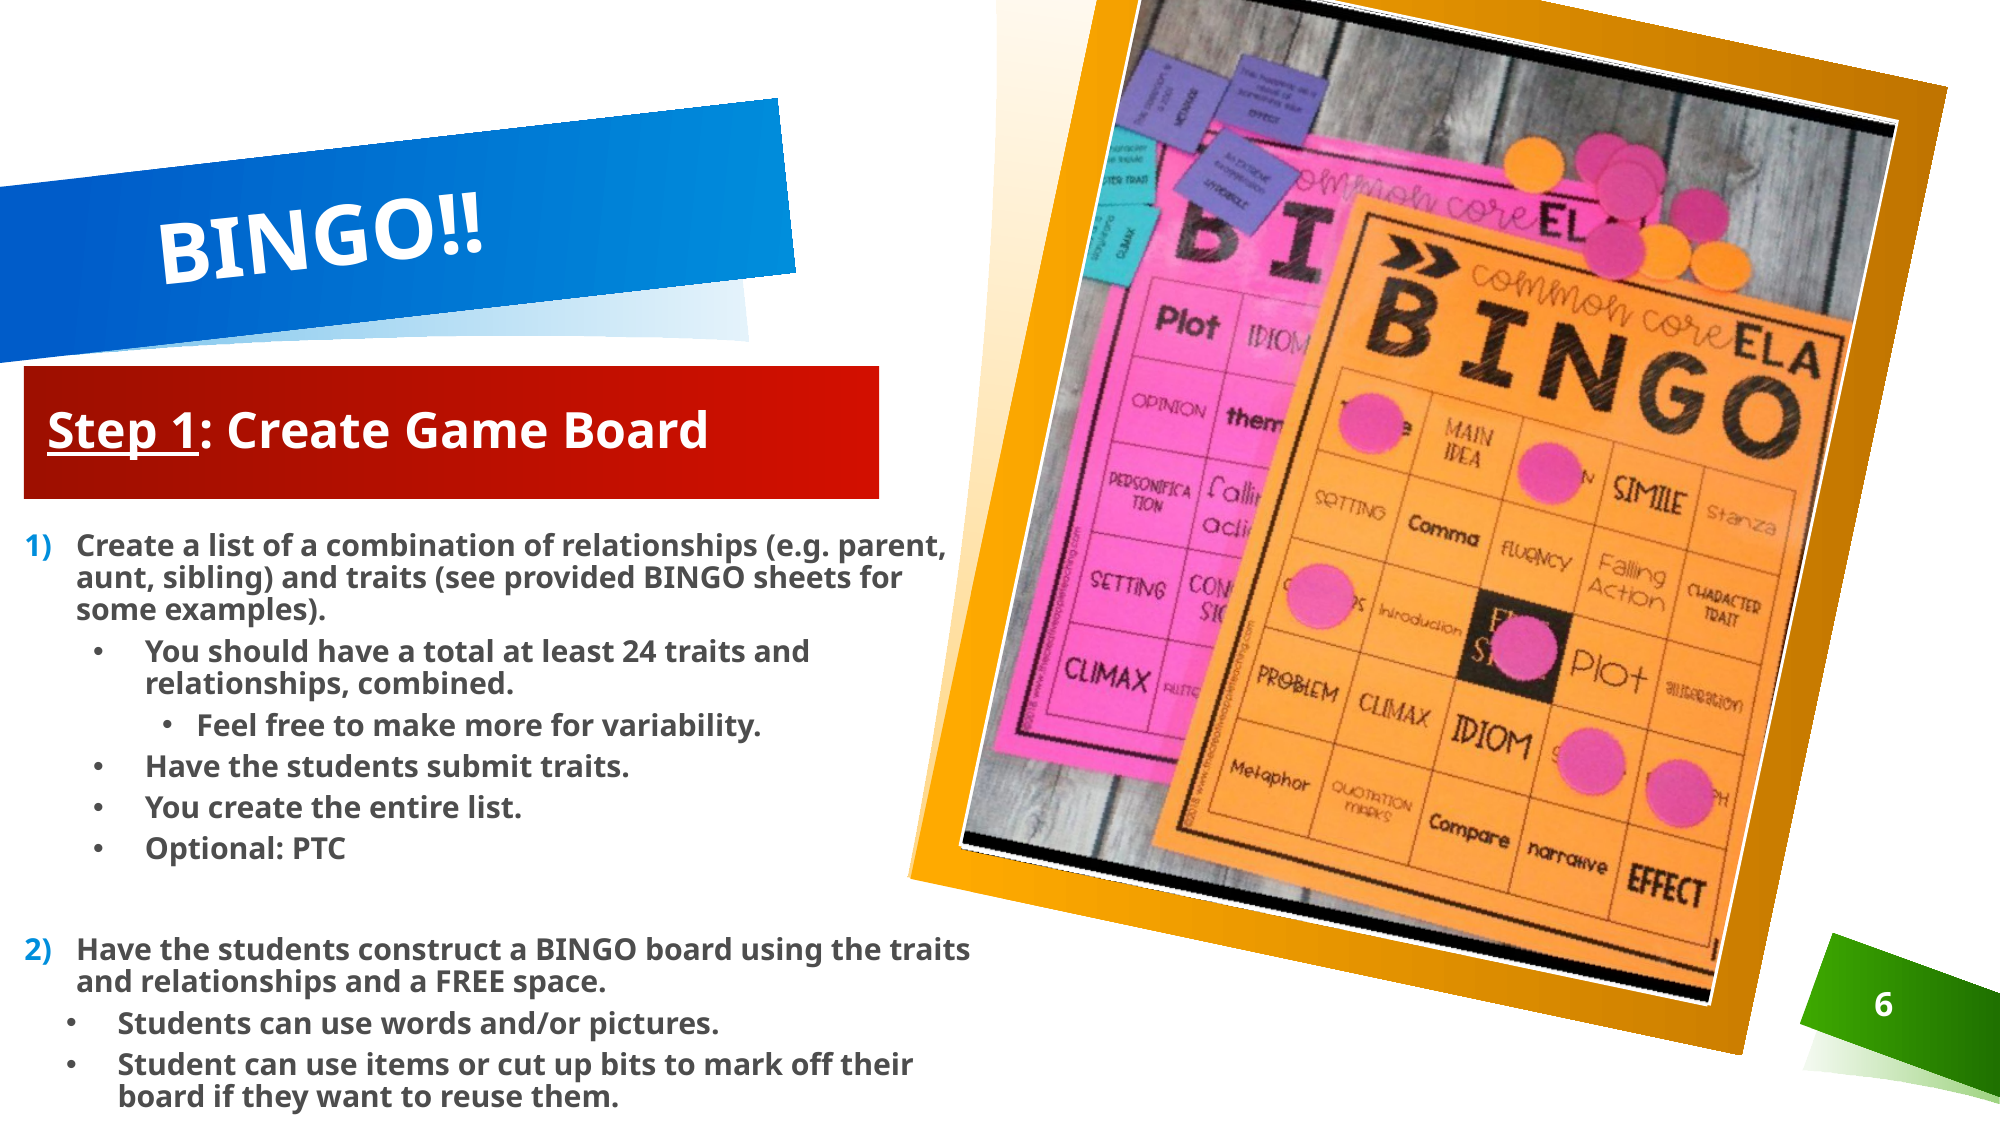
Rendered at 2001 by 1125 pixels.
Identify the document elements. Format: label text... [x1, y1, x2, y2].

slide_number 6 [1831, 975, 1937, 1036]
picture [961, 0, 1896, 1007]
list Create a list of a combination of relationships (e.g. parent, aunt, sibling) and traits (see provided BINGO sheets for some examples). You should have a total at least 24 traits and relationships, combined. Feel free to make more for variability. Have the students submit traits. You create the entire list. Optional: PTC Have the students construct a BINGO board using the traits and relationships and a FREE space. Students can use words and/or pictures. Student can use items or cut up bits to mark off their board if they want to reuse them. [9, 522, 1005, 1125]
title BINGO!! [134, 124, 789, 312]
list Step 1: Create Game Board [23, 366, 880, 499]
